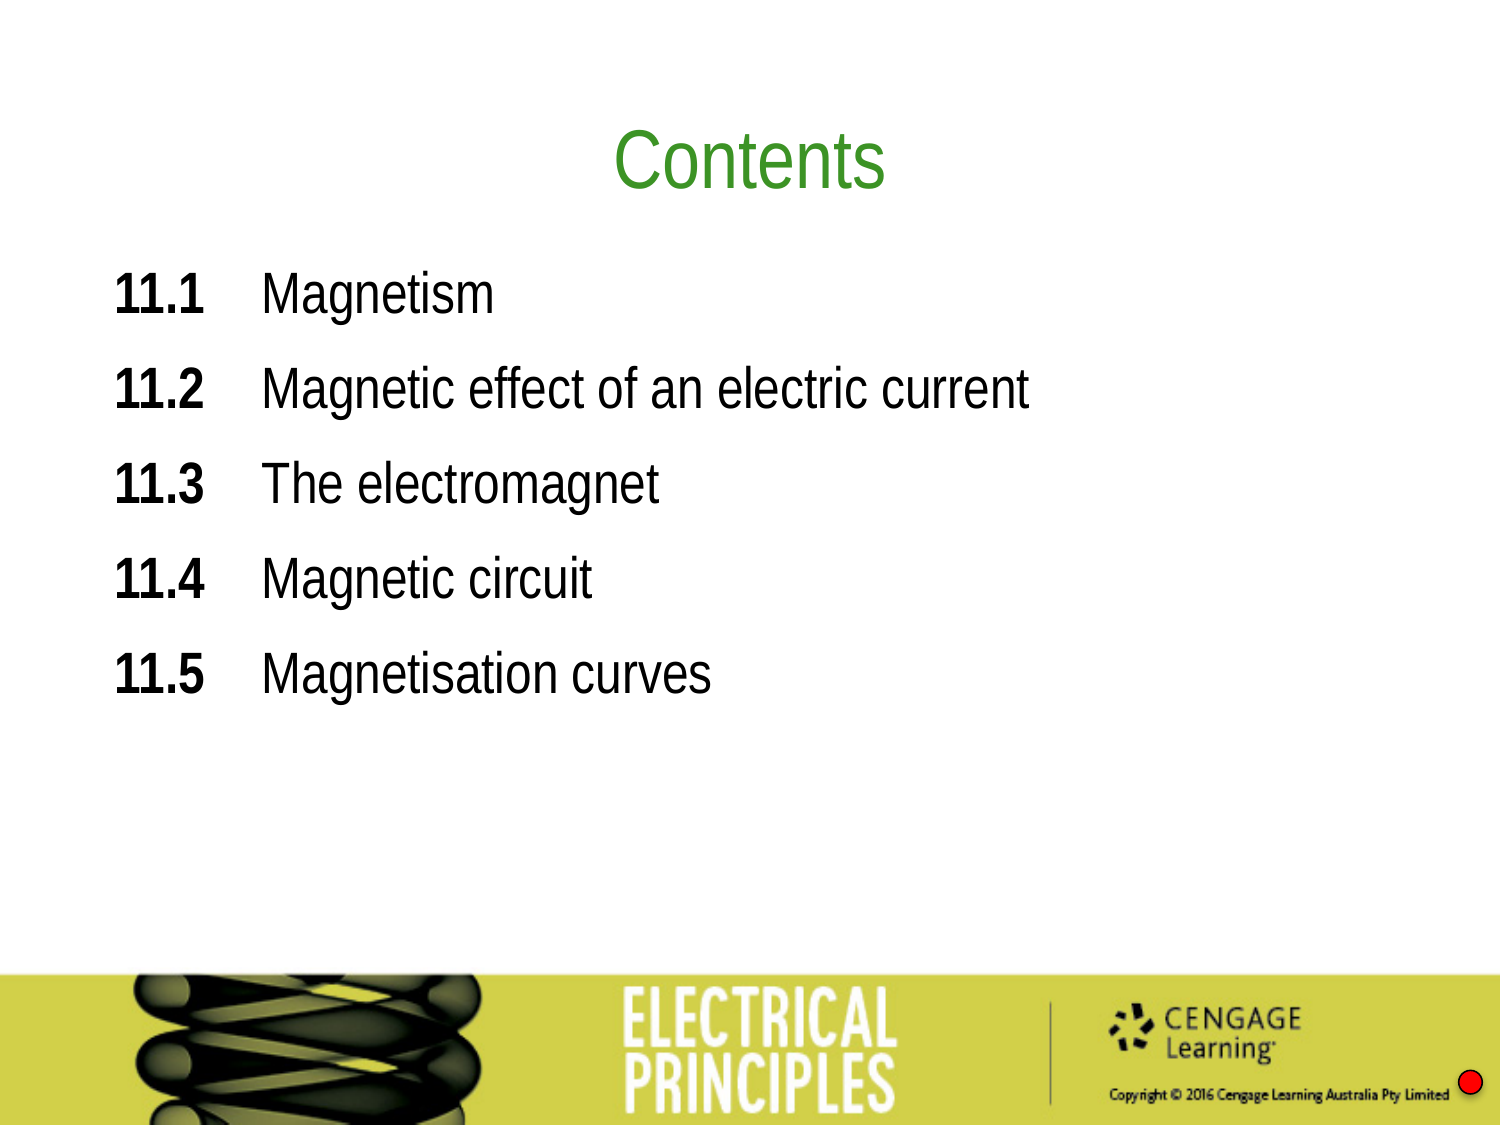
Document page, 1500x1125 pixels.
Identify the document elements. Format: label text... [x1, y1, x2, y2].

text_box [1457, 1069, 1484, 1095]
picture [0, 207, 1500, 1125]
text_box 11.1 Magnetism 11.2 Magnetic effect of an electric current 11.3 The electromagnet 11.4 Magnetic circuit 11.5 Magnetisation curves [100, 247, 1400, 713]
title Contents [0, 0, 1500, 207]
